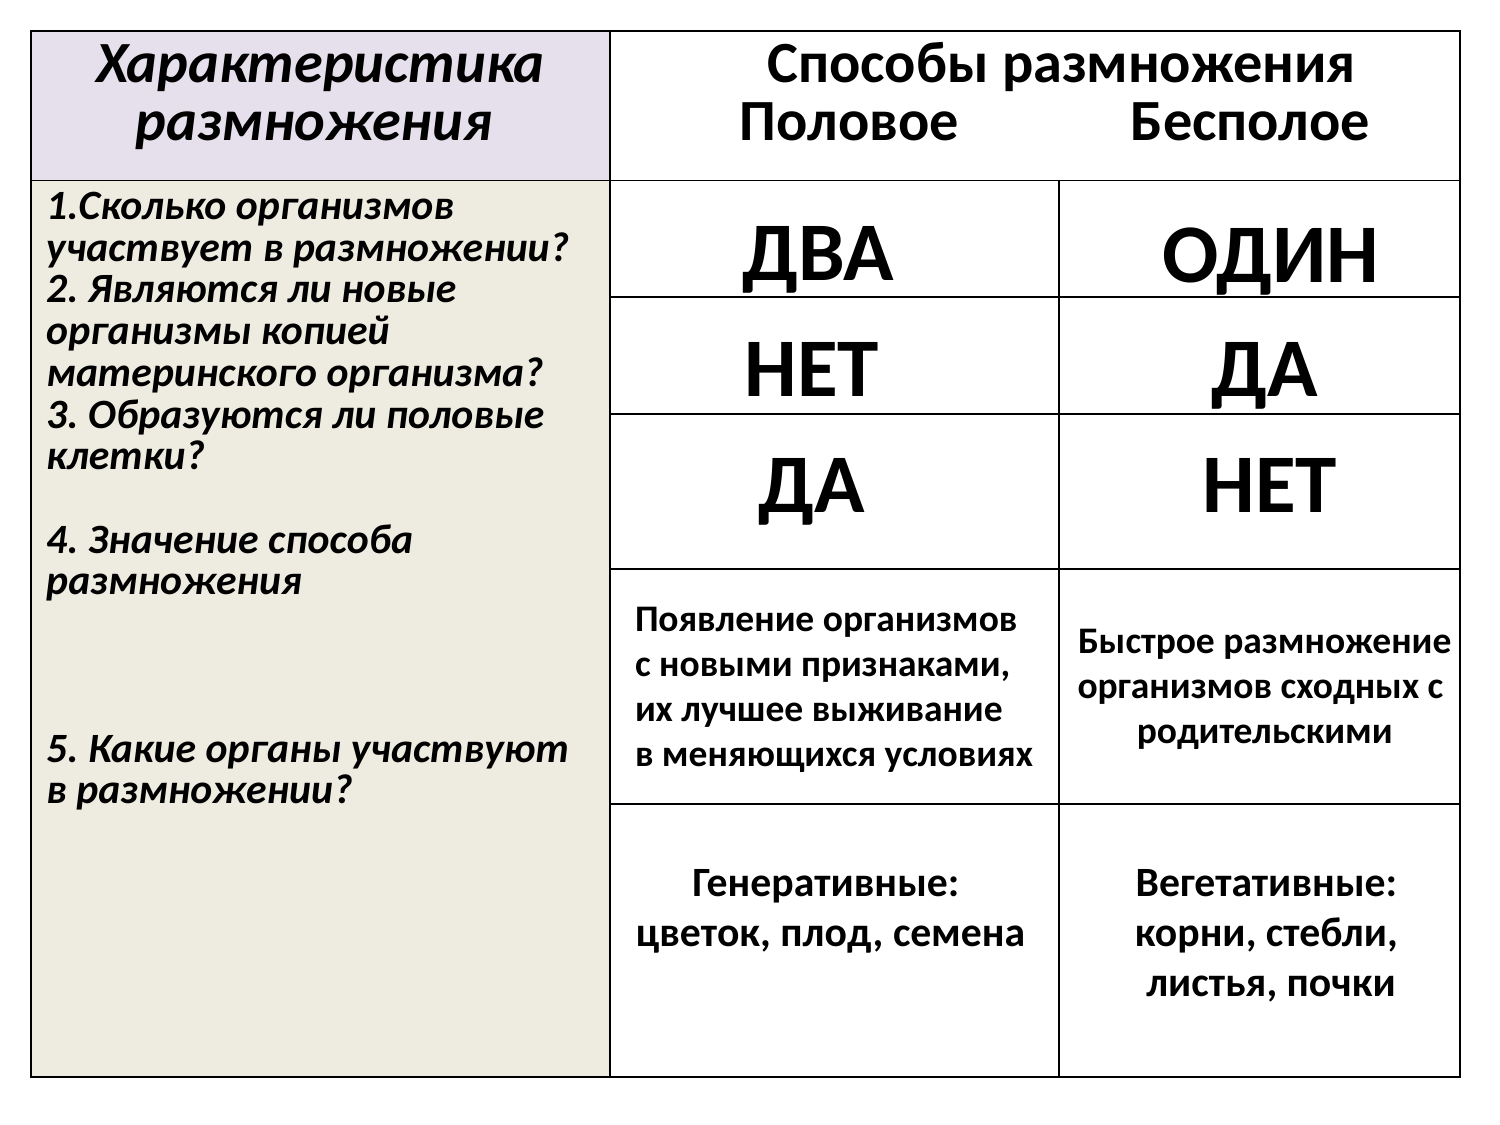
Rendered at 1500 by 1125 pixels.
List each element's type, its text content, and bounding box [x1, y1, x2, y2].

text_box ДА [1196, 306, 1333, 421]
table_cell [611, 805, 1058, 1076]
text_box ДА [743, 422, 881, 537]
table_cell [1060, 181, 1459, 296]
table_header Характеристика размножения [32, 32, 609, 180]
text_box НЕТ [1188, 422, 1352, 537]
table_cell [611, 415, 1058, 568]
table_cell 1.Сколько организмов участвует в размножении? 2. Являются ли новые организмы копией материнского организма? 3. Образуются ли половые клетки? 4. Значение способа размножения 5. Какие органы участвуют в размножении? [32, 181, 609, 1076]
text_box Появление организмов с новыми признаками, их лучшее выживание в меняющихся условиях [620, 586, 1059, 781]
text_box Вегетативные: корни, стебли, листья, почки [1119, 846, 1423, 1012]
text_box НЕТ [730, 306, 894, 421]
table_cell [611, 298, 1058, 413]
table_cell [611, 181, 1058, 296]
table_cell [1060, 759, 1459, 803]
table_cell [611, 570, 1058, 803]
table_cell [1333, 298, 1459, 413]
table_cell [1060, 415, 1459, 568]
text_box ОДИН [1147, 191, 1395, 307]
table_cell [1060, 298, 1196, 413]
text_box Генеративные: цветок, плод, семена [620, 846, 1041, 962]
text_box ДВА [727, 189, 910, 305]
table_cell [1060, 570, 1459, 608]
text_box Быстрое размножение организмов сходных с родительскими [1049, 608, 1481, 759]
table_cell [1060, 805, 1459, 1076]
table_header Способы размножения Половое Бесполое [611, 32, 1459, 180]
